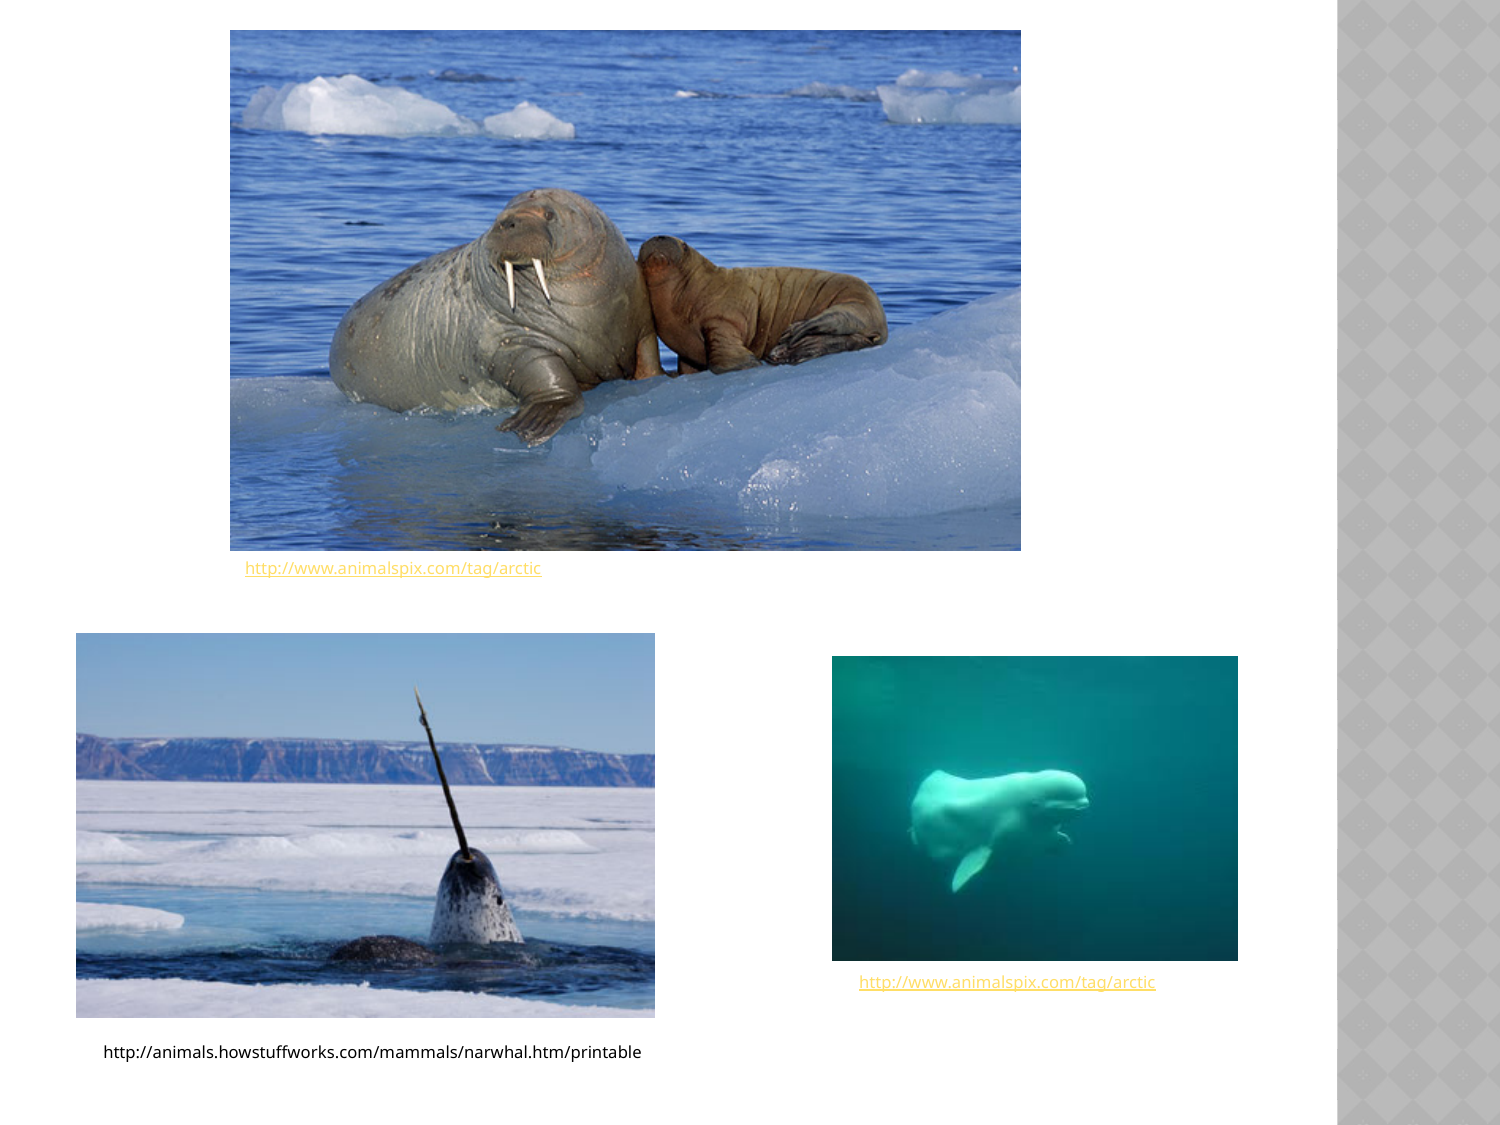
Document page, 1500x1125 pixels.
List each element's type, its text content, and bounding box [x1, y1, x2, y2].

text_box http://animals.howstuffworks.com/mammals/narwhal.htm/printable [88, 1034, 680, 1070]
text_box http://www.animalspix.com/tag/arctic [844, 969, 1223, 1002]
text_box http://www.animalspix.com/tag/arctic [230, 561, 1010, 589]
picture [229, 30, 1022, 552]
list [76, 632, 655, 1018]
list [832, 656, 1238, 961]
